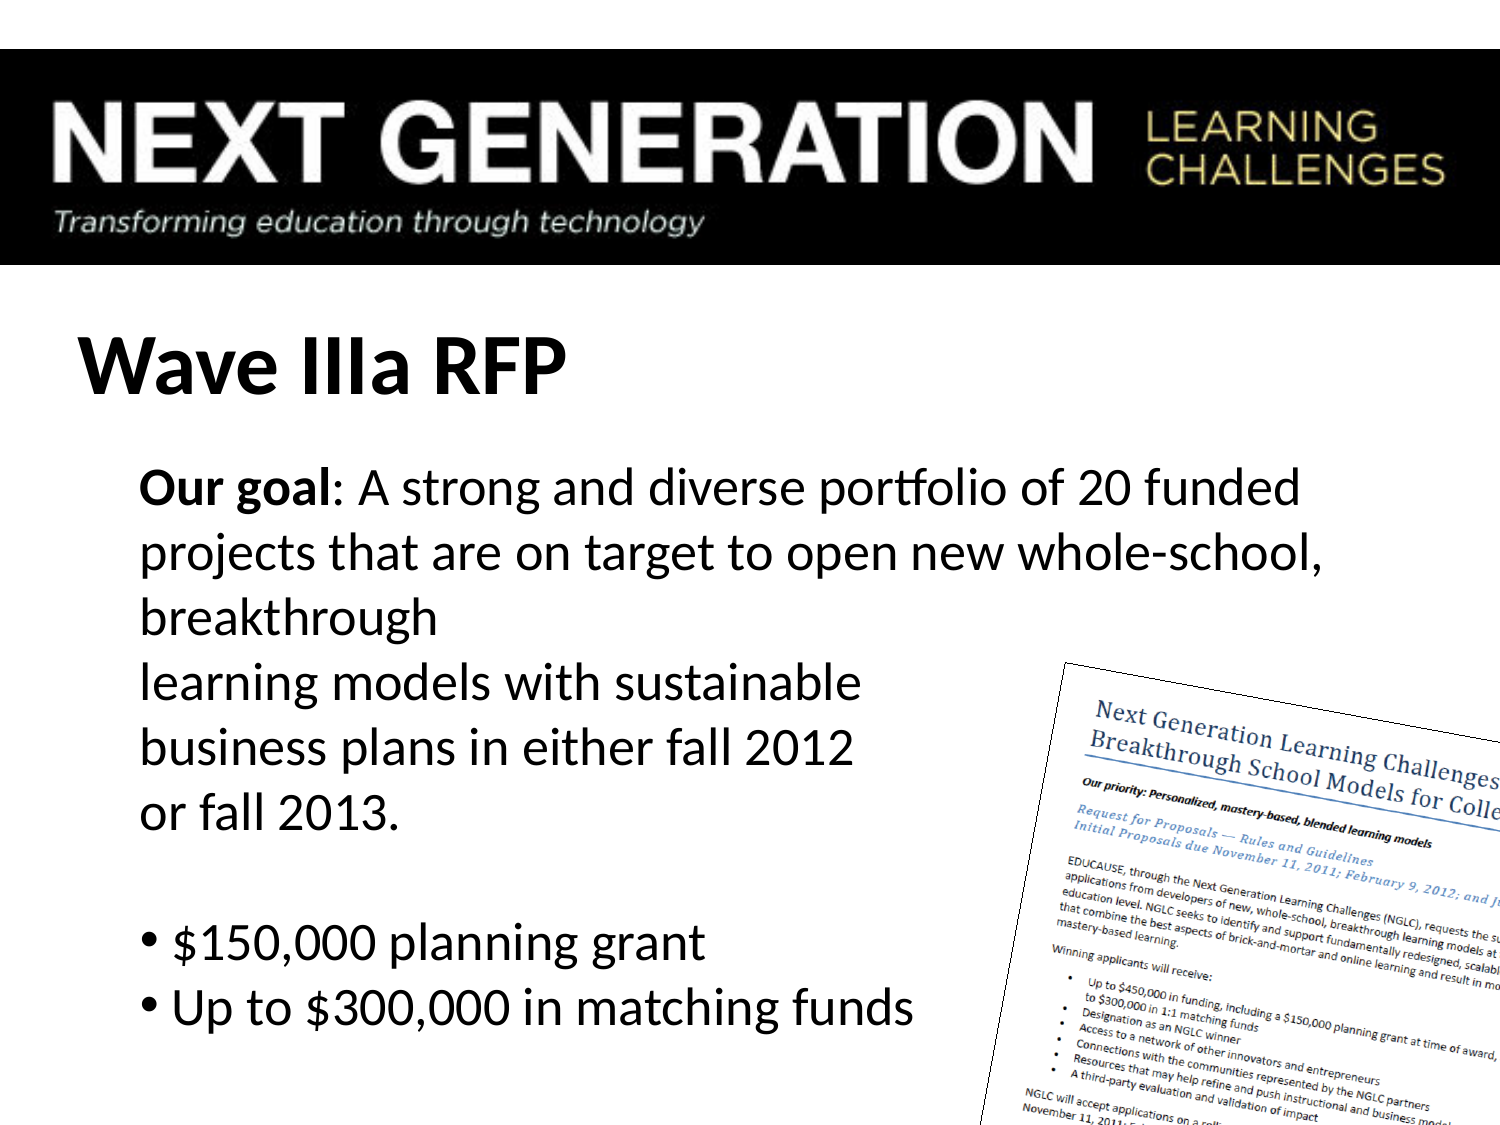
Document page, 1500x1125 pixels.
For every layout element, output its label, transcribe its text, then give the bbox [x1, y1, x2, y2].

picture [0, 49, 1500, 265]
text_box Our goal: A strong and diverse portfolio of 20 funded projects that are on target to open new whole-school, breakthrough learning models with sustainable business plans in either fall 2012 or fall 2013. $150,000 planning grant Up to $300,000 in matching funds [125, 444, 1363, 1109]
picture [981, 664, 1500, 1125]
text_box Wave IIIa RFP [62, 299, 1338, 420]
